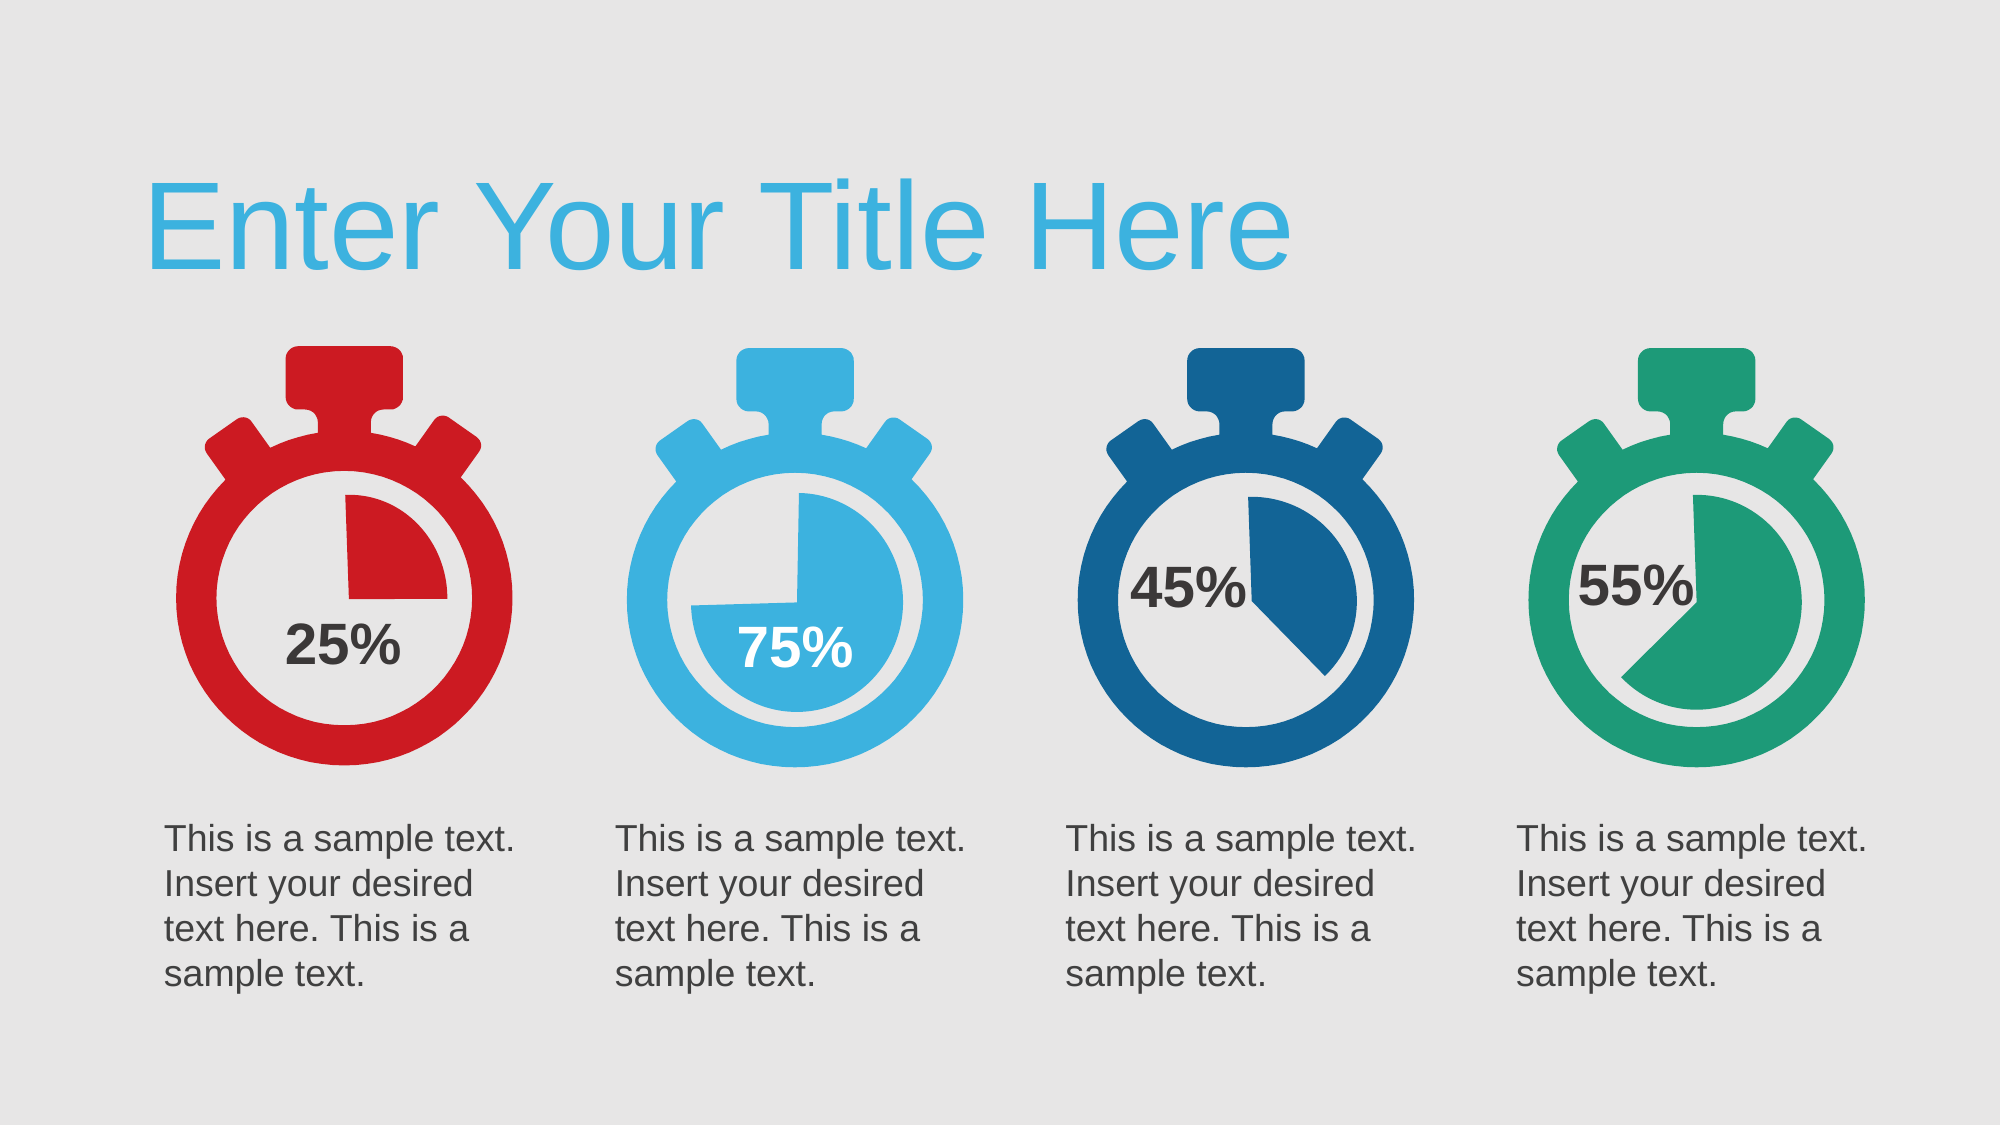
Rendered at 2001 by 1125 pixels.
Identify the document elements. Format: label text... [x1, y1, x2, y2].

text_box This is a sample text. Insert your desired text here. This is a sample text. [1501, 806, 1892, 1002]
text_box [1528, 348, 1865, 768]
text_box This is a sample text. Insert your desired text here. This is a sample text. [1050, 806, 1442, 1002]
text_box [176, 346, 513, 766]
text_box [1077, 348, 1415, 768]
text_box This is a sample text. Insert your desired text here. This is a sample text. [599, 806, 991, 1002]
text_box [626, 348, 964, 768]
text_box Enter Your Title Here [127, 137, 1873, 302]
text_box This is a sample text. Insert your desired text here. This is a sample text. [149, 806, 540, 1002]
